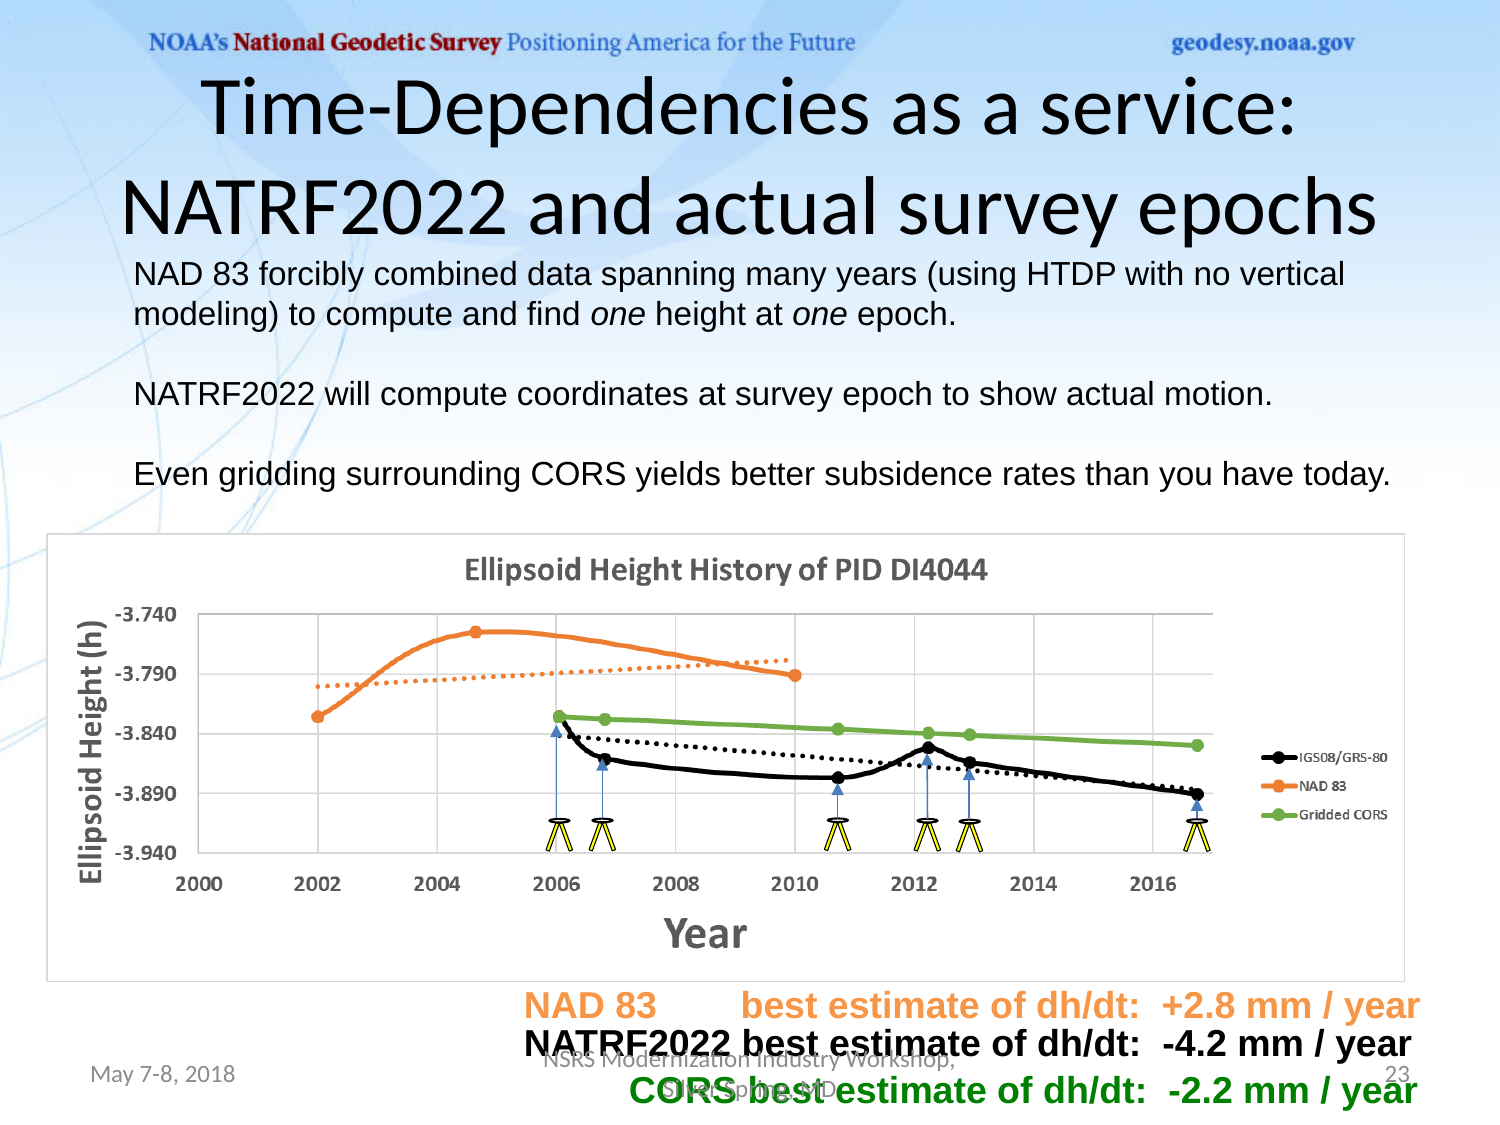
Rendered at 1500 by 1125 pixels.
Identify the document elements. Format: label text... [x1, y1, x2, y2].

footer NSRS Modernization Industry Workshop, Silver Spring, MD [512, 1042, 988, 1103]
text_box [959, 819, 981, 853]
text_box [592, 818, 613, 852]
text_box NAD 83 best estimate of dh/dt: +2.8 mm / year [509, 973, 1500, 1034]
text_box NATRF2022 best estimate of dh/dt: -4.2 mm / year [509, 1034, 1500, 1072]
slide_number 23 [1074, 1042, 1425, 1103]
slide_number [75, 1042, 425, 1103]
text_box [549, 818, 570, 852]
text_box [827, 818, 849, 852]
title Time-Dependencies as a service: NATRF2022 and actual survey epochs [75, 57, 1425, 246]
text_box NAD 83 forcibly combined data spanning many years (using HTDP with no vertical modeling) to compute and find one height at one epoch. NATRF2022 will compute coordinates at survey epoch to show actual motion. Even gridding surrounding CORS yields better subsidence rates than you have today. [118, 244, 1500, 500]
text_box CORS best estimate of dh/dt: -2.2 mm / year [509, 1072, 1500, 1119]
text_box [1186, 819, 1208, 853]
picture [0, 0, 1500, 1125]
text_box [917, 818, 938, 852]
